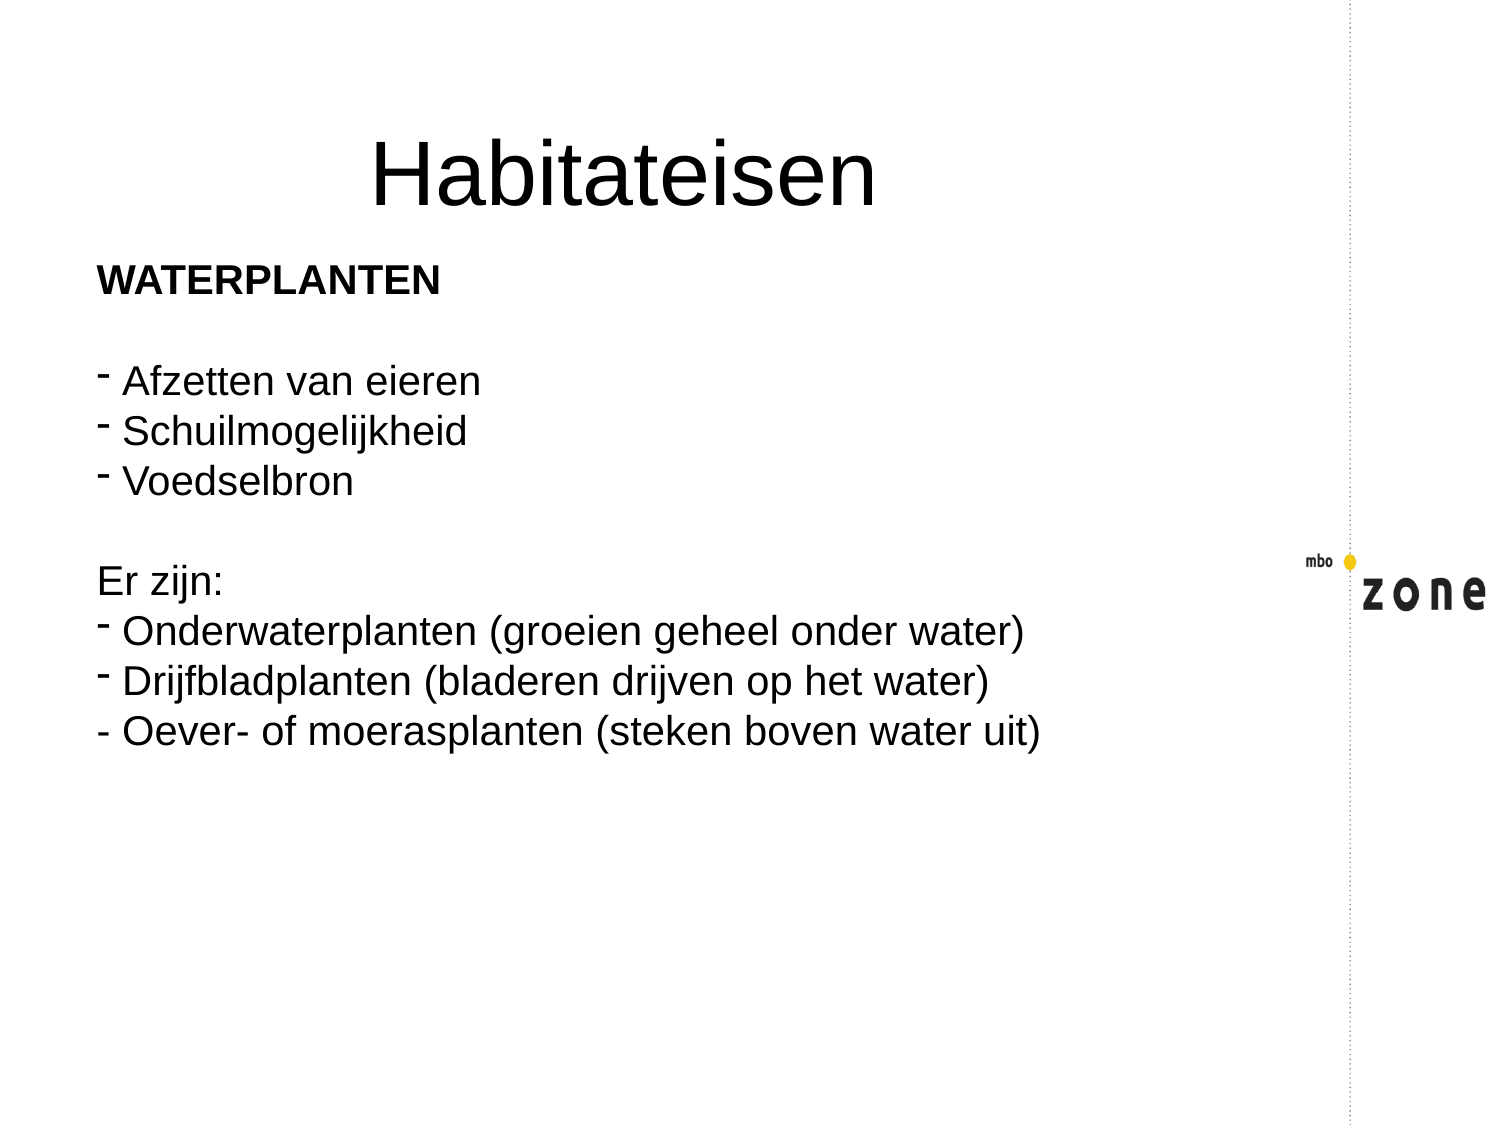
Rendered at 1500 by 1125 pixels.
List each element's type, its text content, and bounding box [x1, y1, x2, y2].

picture [1197, 0, 1500, 1125]
text_box WATERPLANTEN Afzetten van eieren Schuilmogelijkheid Voedselbron Er zijn: Onderwaterplanten (groeien geheel onder water) Drijfbladplanten (bladeren drijven op het water) - Oever- of moerasplanten (steken boven water uit) [81, 246, 1407, 861]
text_box Habitateisen [0, 92, 1235, 246]
